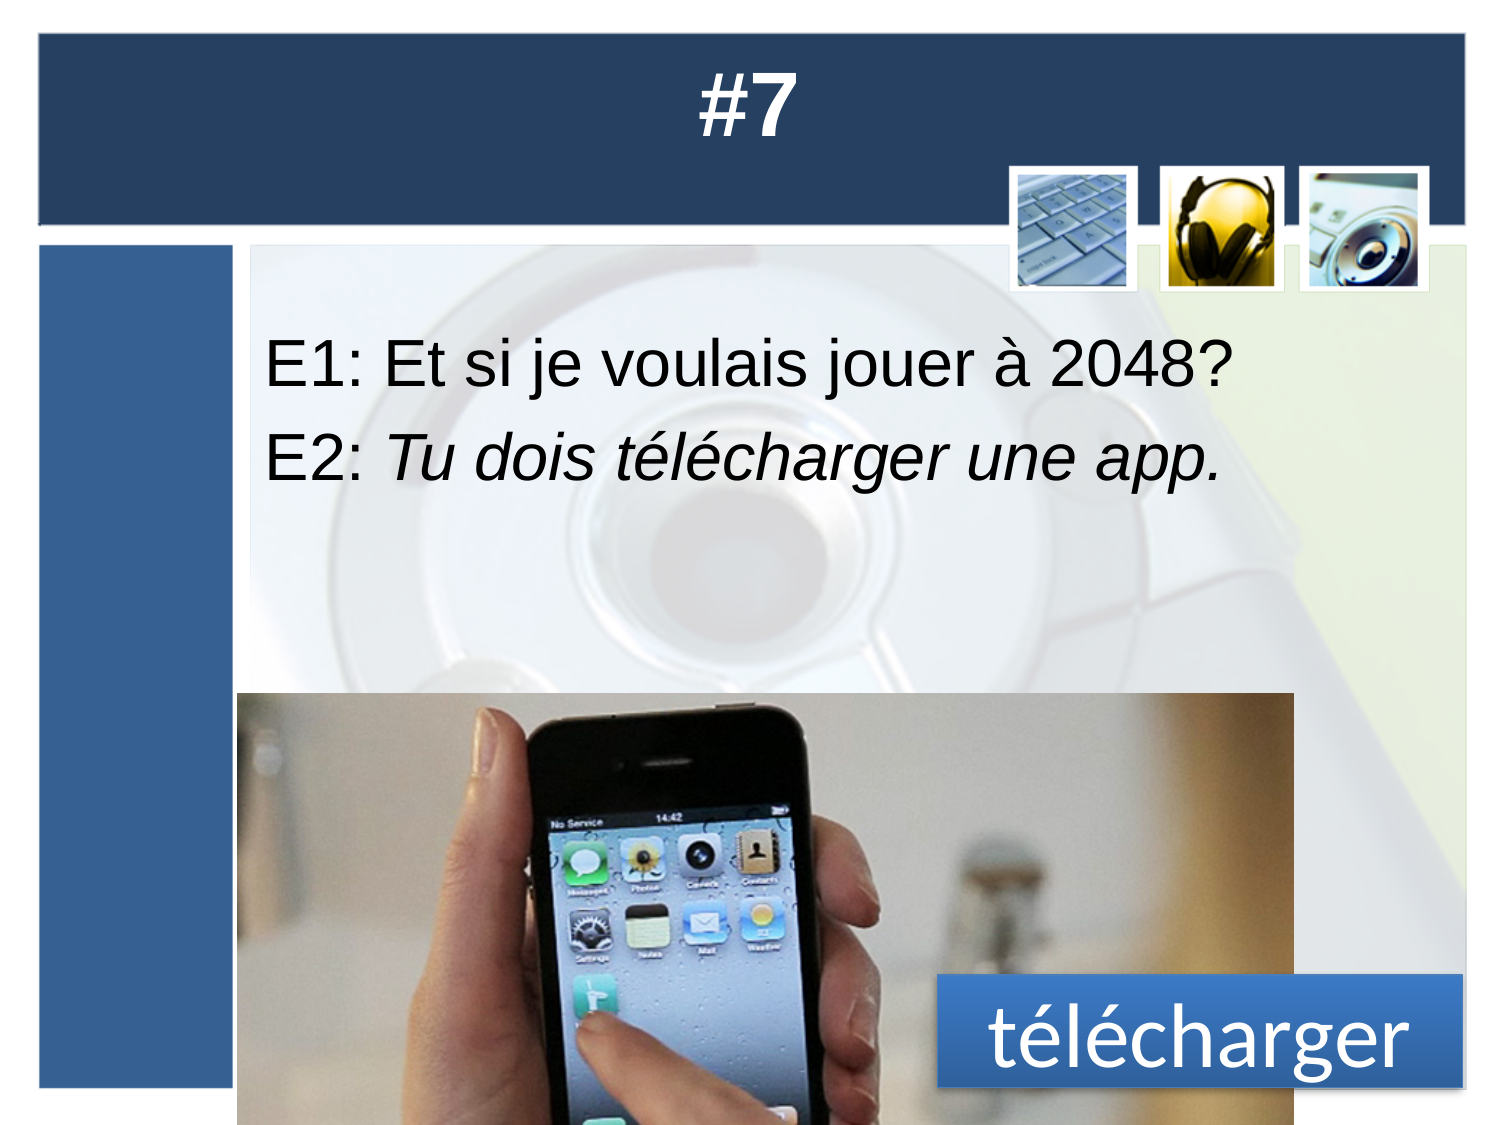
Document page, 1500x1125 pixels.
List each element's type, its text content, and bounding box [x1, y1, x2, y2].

title #7 [75, 37, 1425, 163]
list E1: Et si je voulais jouer à 2048? E2: Tu dois télécharger une app. [249, 312, 1500, 1080]
picture [0, 0, 1500, 1125]
text_box télécharger [1298, 974, 1463, 1088]
